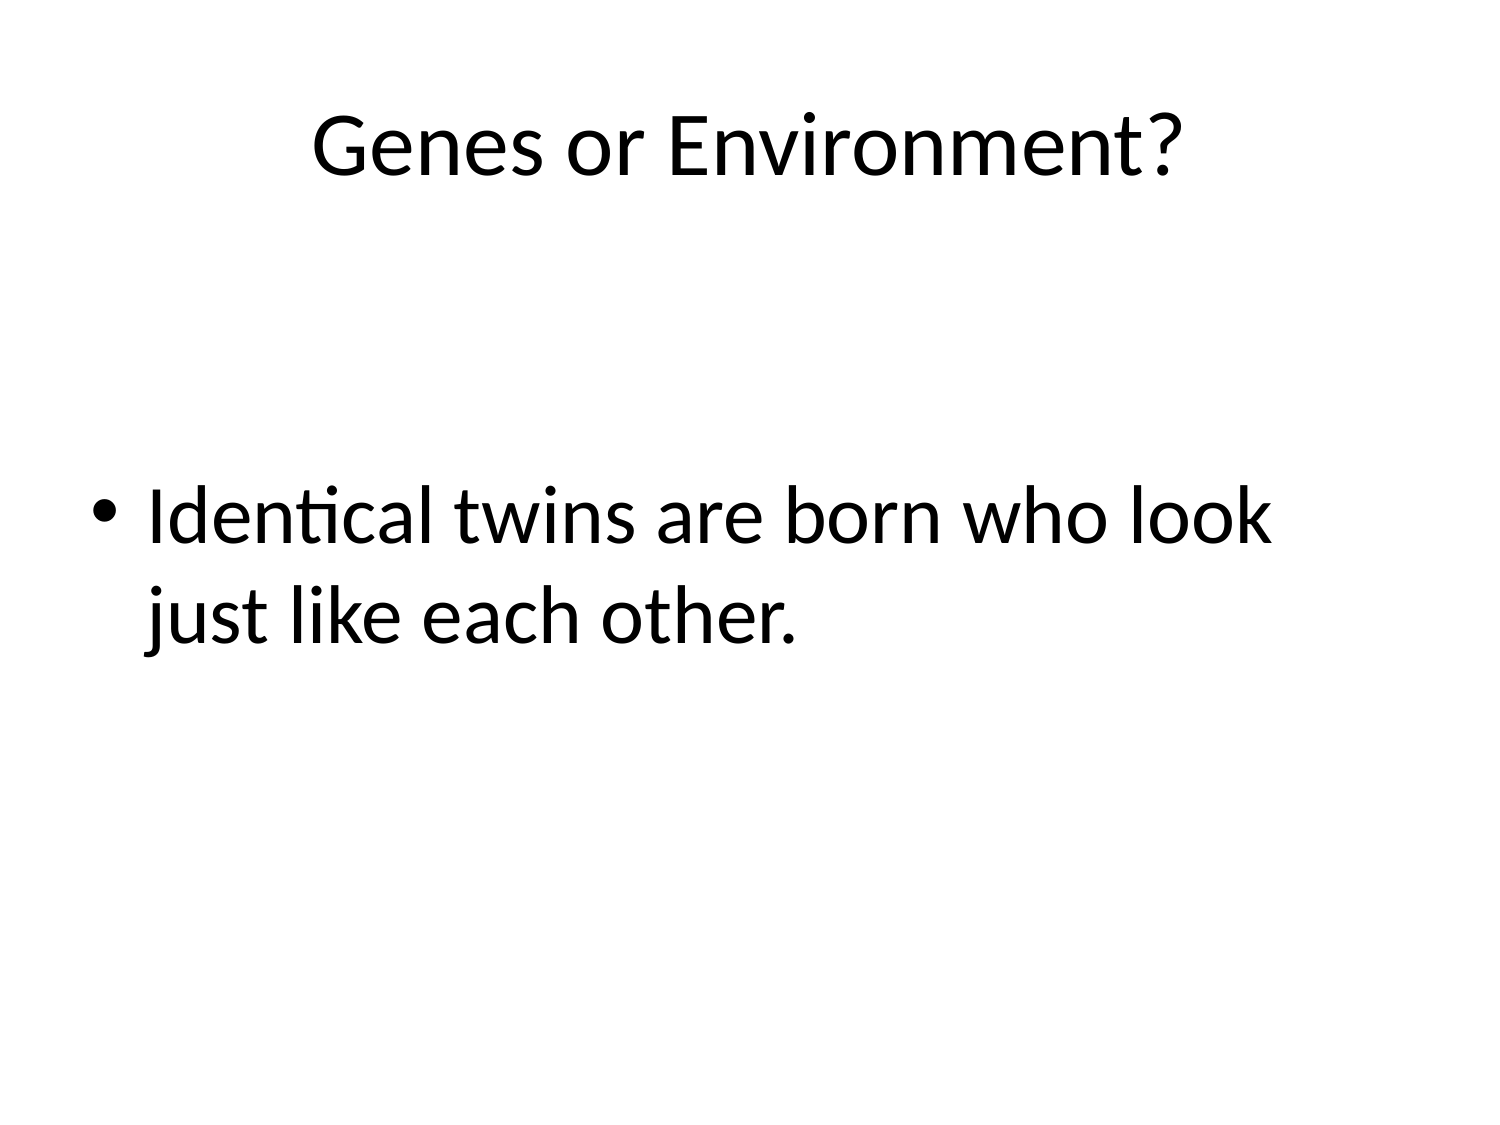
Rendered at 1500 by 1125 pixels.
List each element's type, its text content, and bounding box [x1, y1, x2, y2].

list Identical twins are born who look just like each other. [75, 262, 1336, 1005]
title Genes or Environment? [75, 45, 1425, 233]
